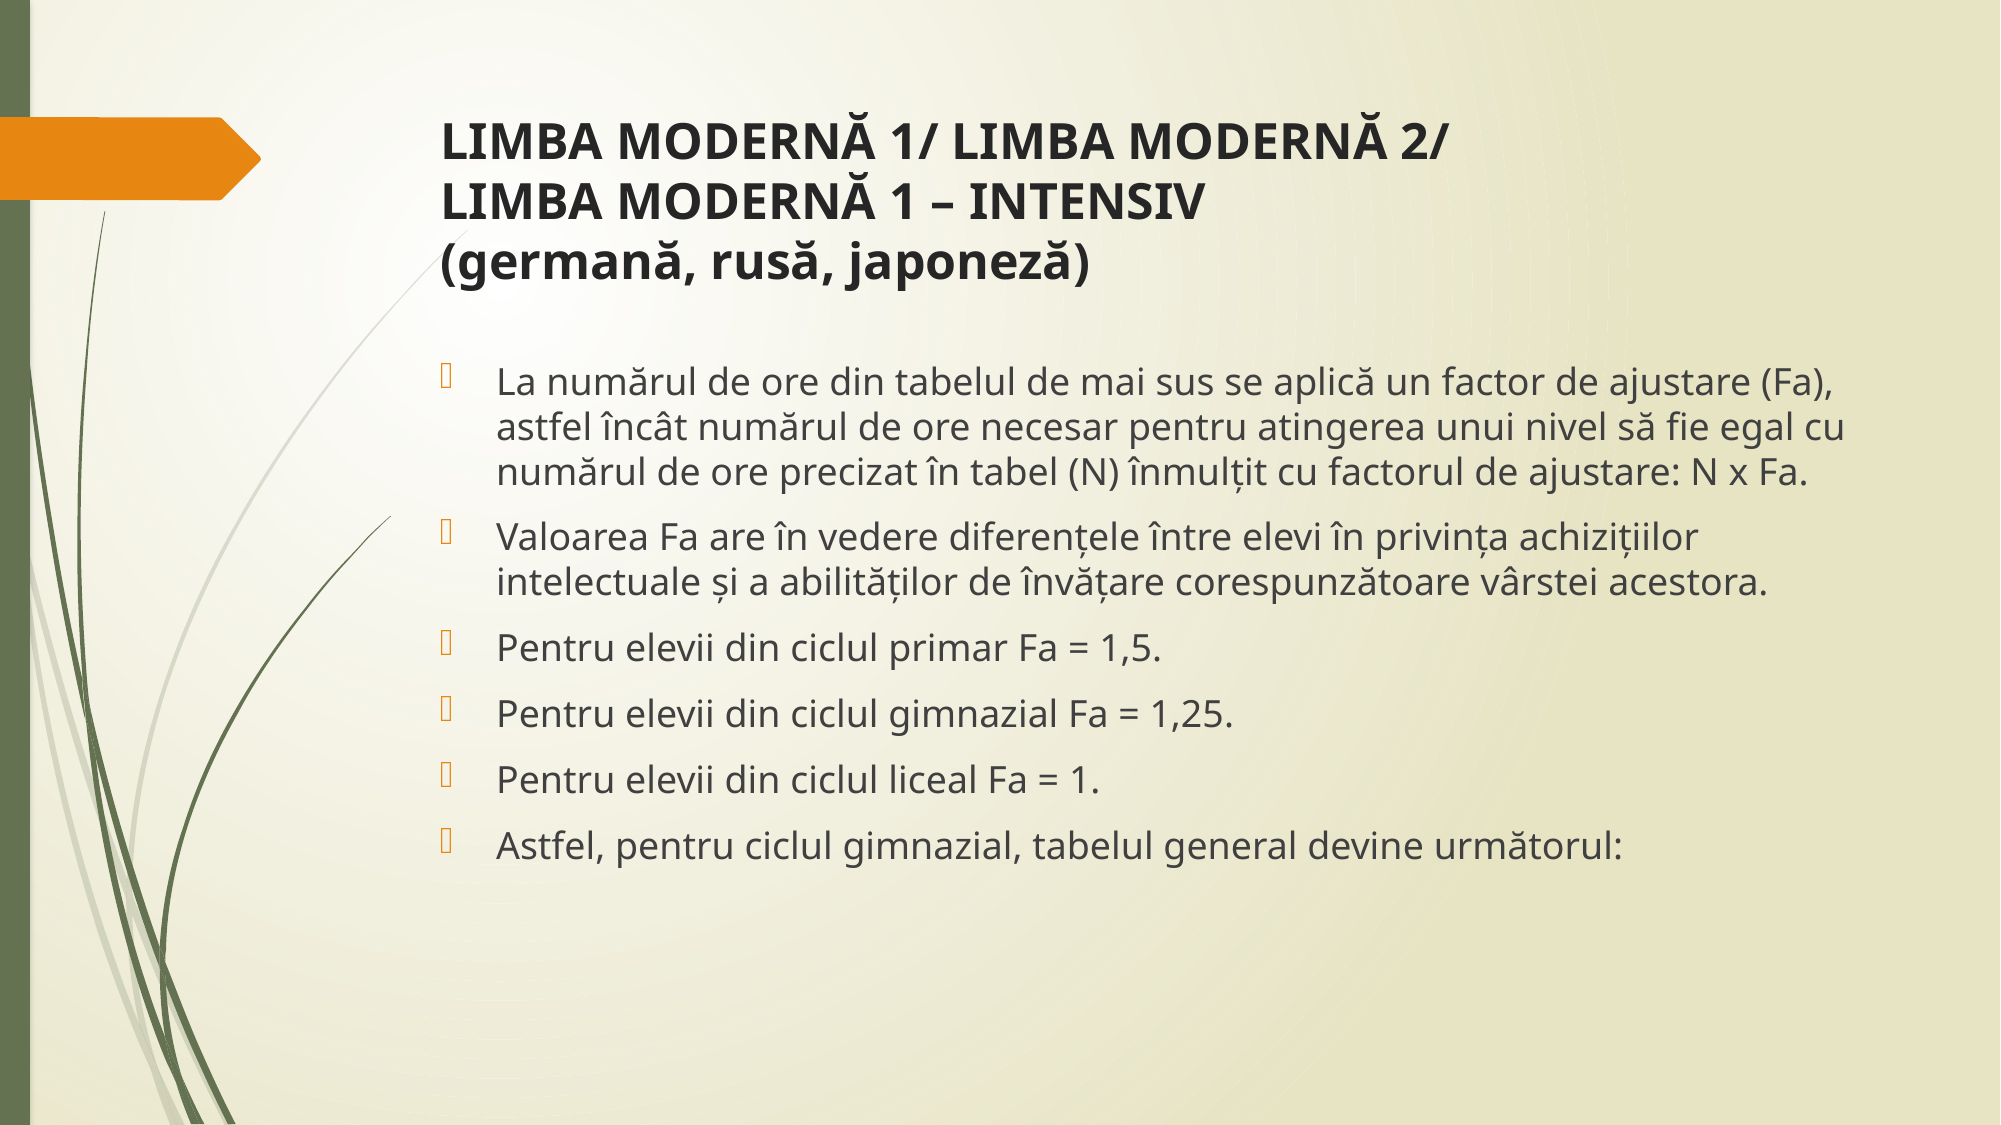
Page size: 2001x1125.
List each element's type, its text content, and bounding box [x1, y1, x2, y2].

title LIMBA MODERNĂ 1/ LIMBA MODERNĂ 2/ LIMBA MODERNĂ 1 – INTENSIV (germană, rusă, japoneză) [425, 102, 1888, 313]
list La numărul de ore din tabelul de mai sus se aplică un factor de ajustare (Fa), astfel încât numărul de ore necesar pentru atingerea unui nivel să fie egal cu numărul de ore precizat în tabel (N) înmulţit cu factorul de ajustare: N x Fa. Valoarea Fa are în vedere diferențele între elevi în privința achizițiilor intelectuale şi a abilităților de învățare corespunzătoare vârstei acestora. Pentru elevii din ciclul primar Fa = 1,5. Pentru elevii din ciclul gimnazial Fa = 1,25. Pentru elevii din ciclul liceal Fa = 1. Astfel, pentru ciclul gimnazial, tabelul general devine următorul: [424, 350, 1888, 970]
